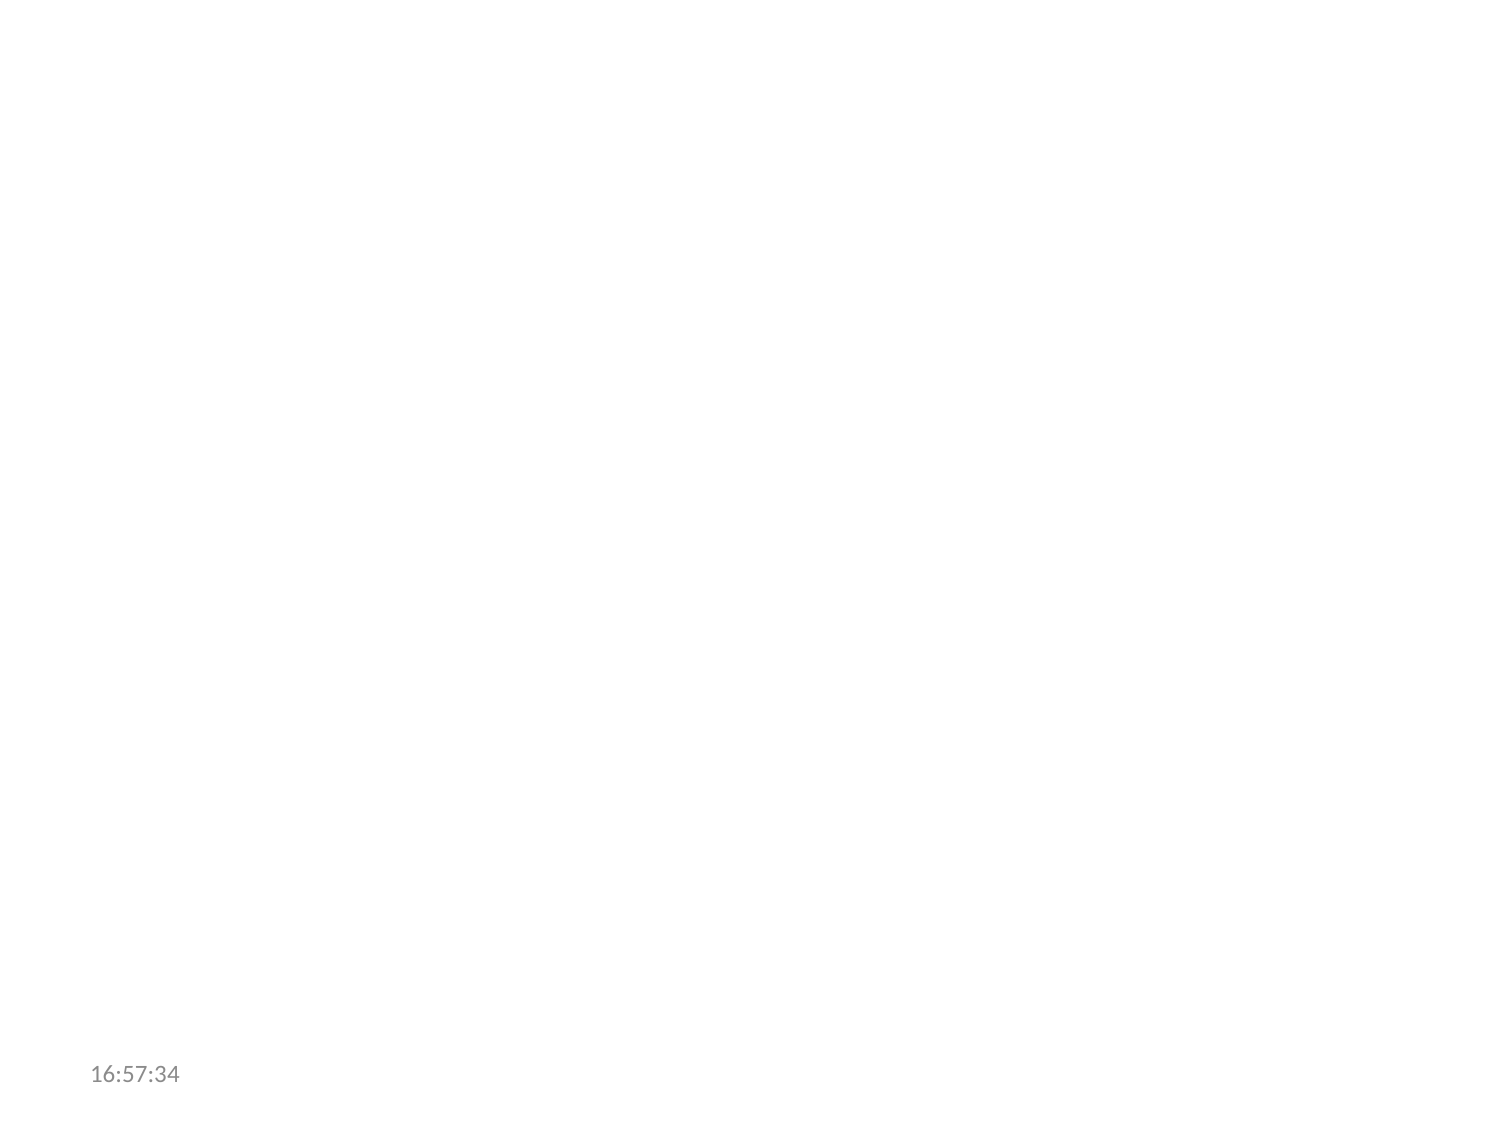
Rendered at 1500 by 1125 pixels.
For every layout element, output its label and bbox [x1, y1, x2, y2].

slide_number [75, 1042, 425, 1103]
